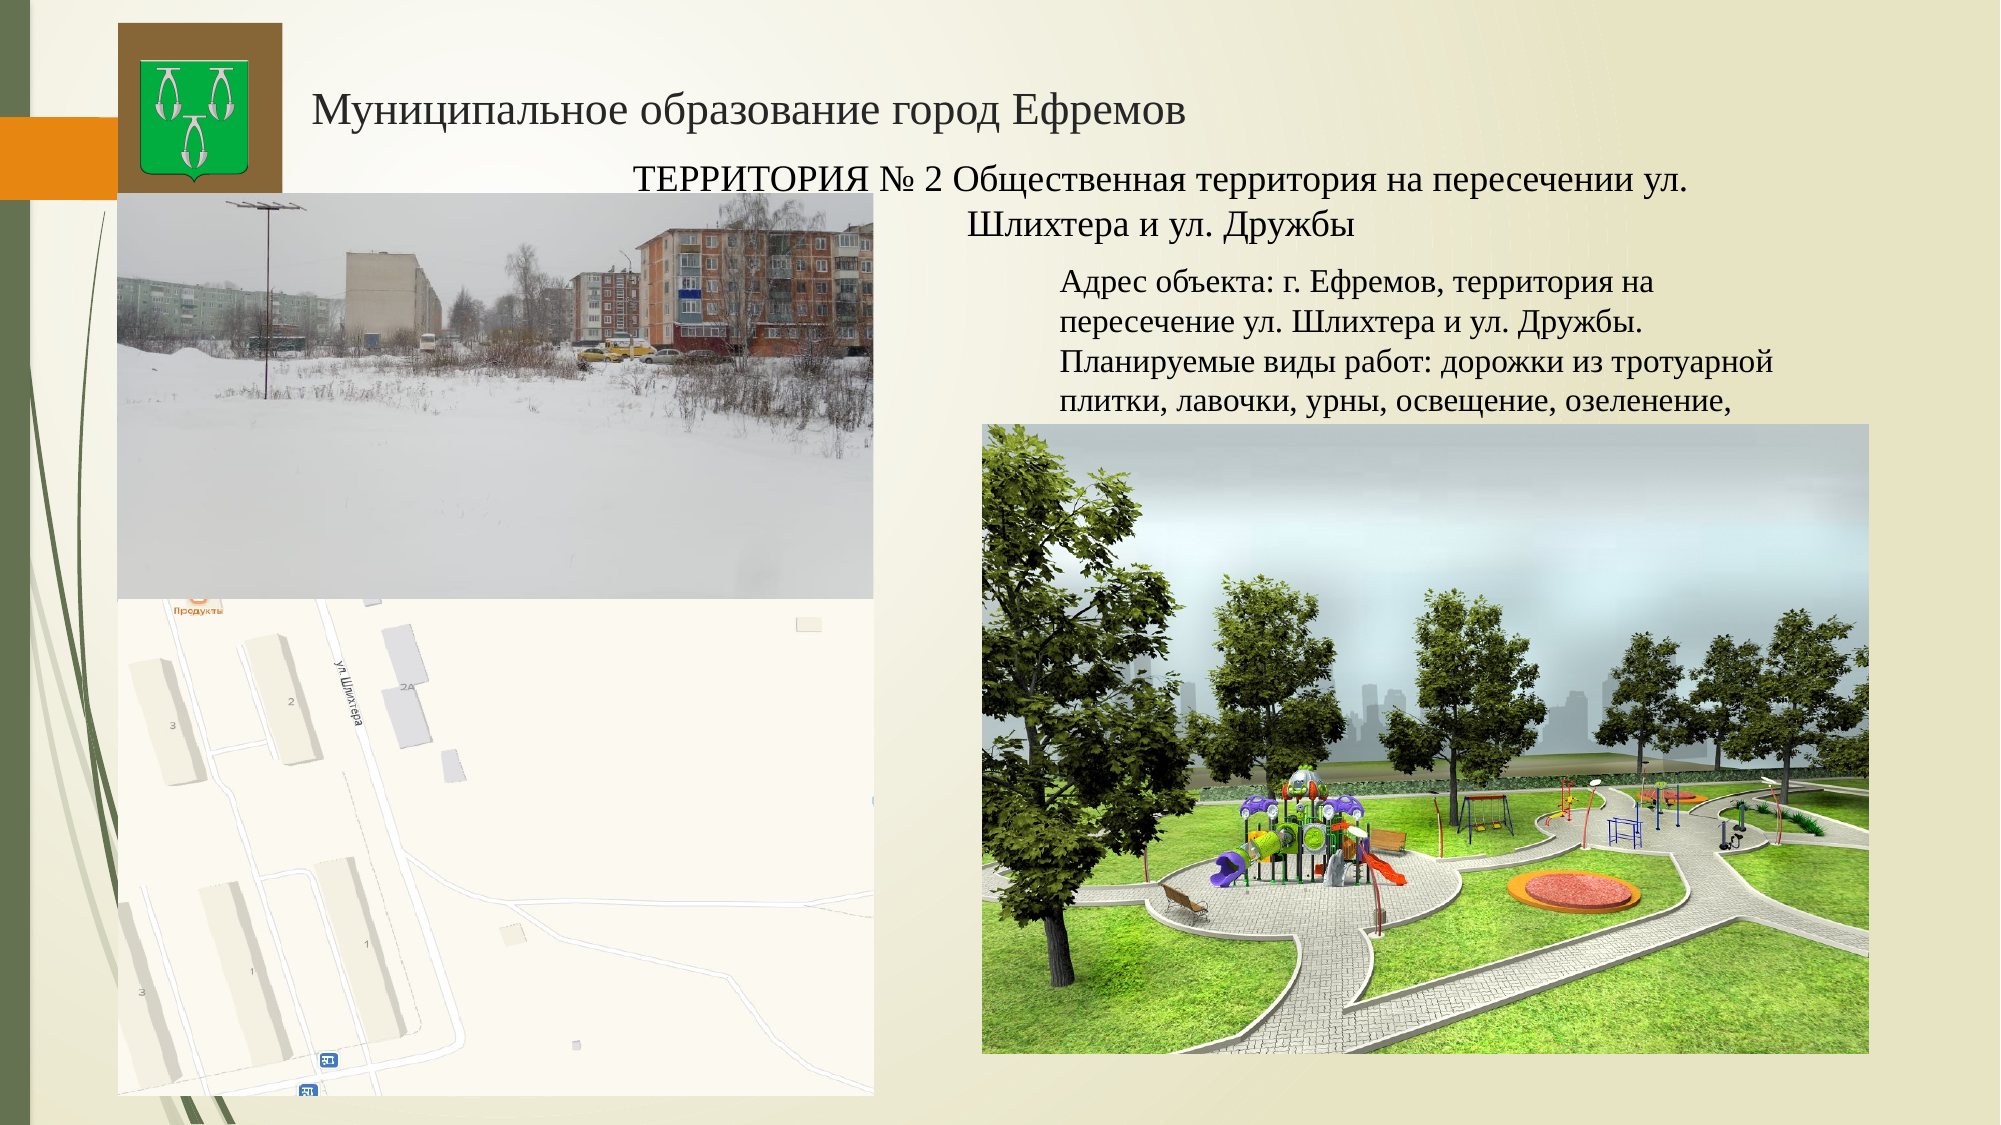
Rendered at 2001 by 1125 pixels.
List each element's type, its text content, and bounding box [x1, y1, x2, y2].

text_box ТЕРРИТОРИЯ № 2 Общественная территория на пересечении ул. Шлихтера и ул. Дружбы [565, 146, 1757, 252]
picture [982, 424, 1869, 1054]
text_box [117, 22, 283, 193]
text_box Адрес объекта: г. Ефремов, территория на пересечение ул. Шлихтера и ул. Дружбы. Планируемые виды работ: дорожки из тротуарной плитки, лавочки, урны, освещение, озеленение, детская площадка, уличные тренажеры [1044, 251, 1850, 424]
picture [116, 193, 874, 1096]
title Муниципальное образование город Ефремов [296, 71, 1888, 149]
